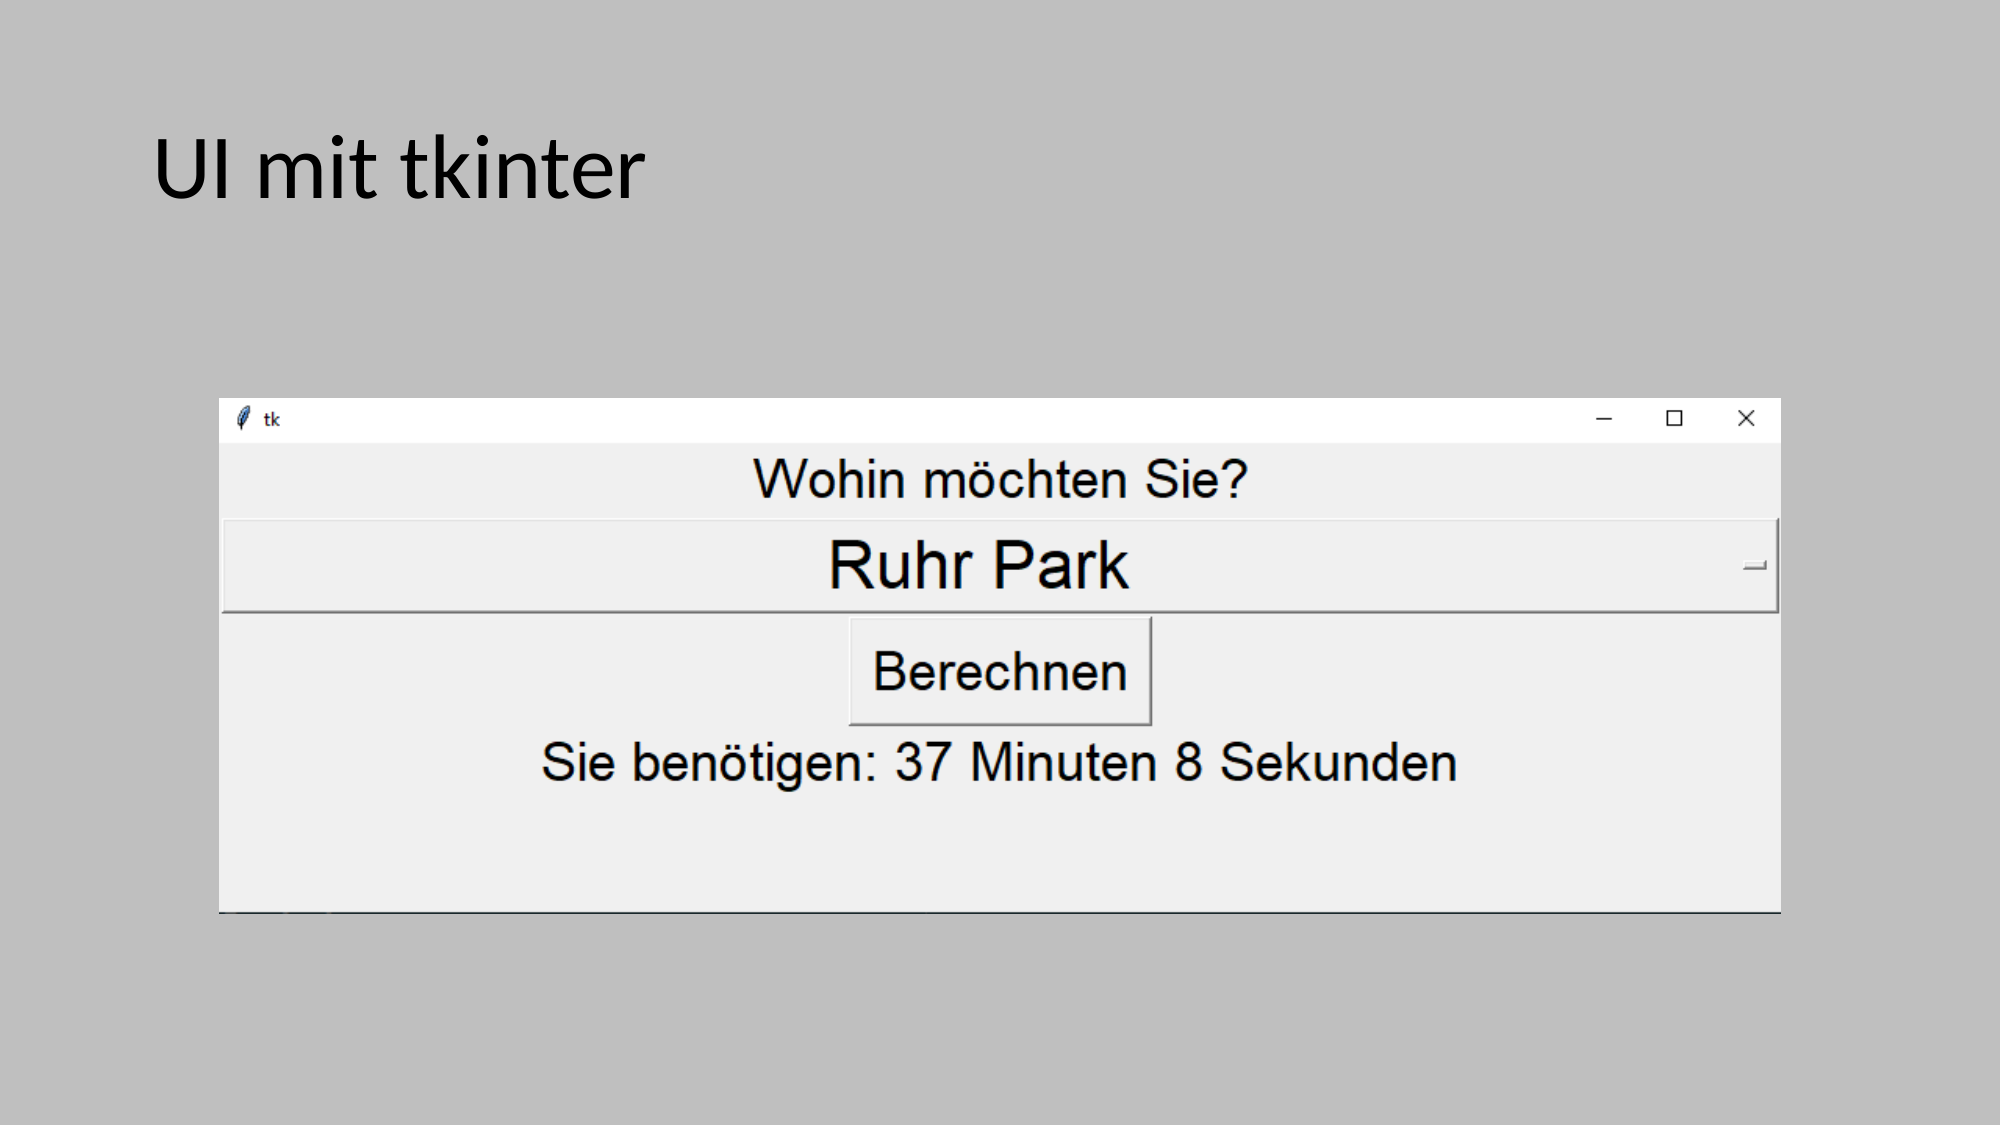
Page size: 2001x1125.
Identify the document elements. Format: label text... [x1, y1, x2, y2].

text_box UI mit tkinter [137, 59, 1863, 278]
picture [219, 398, 1781, 915]
